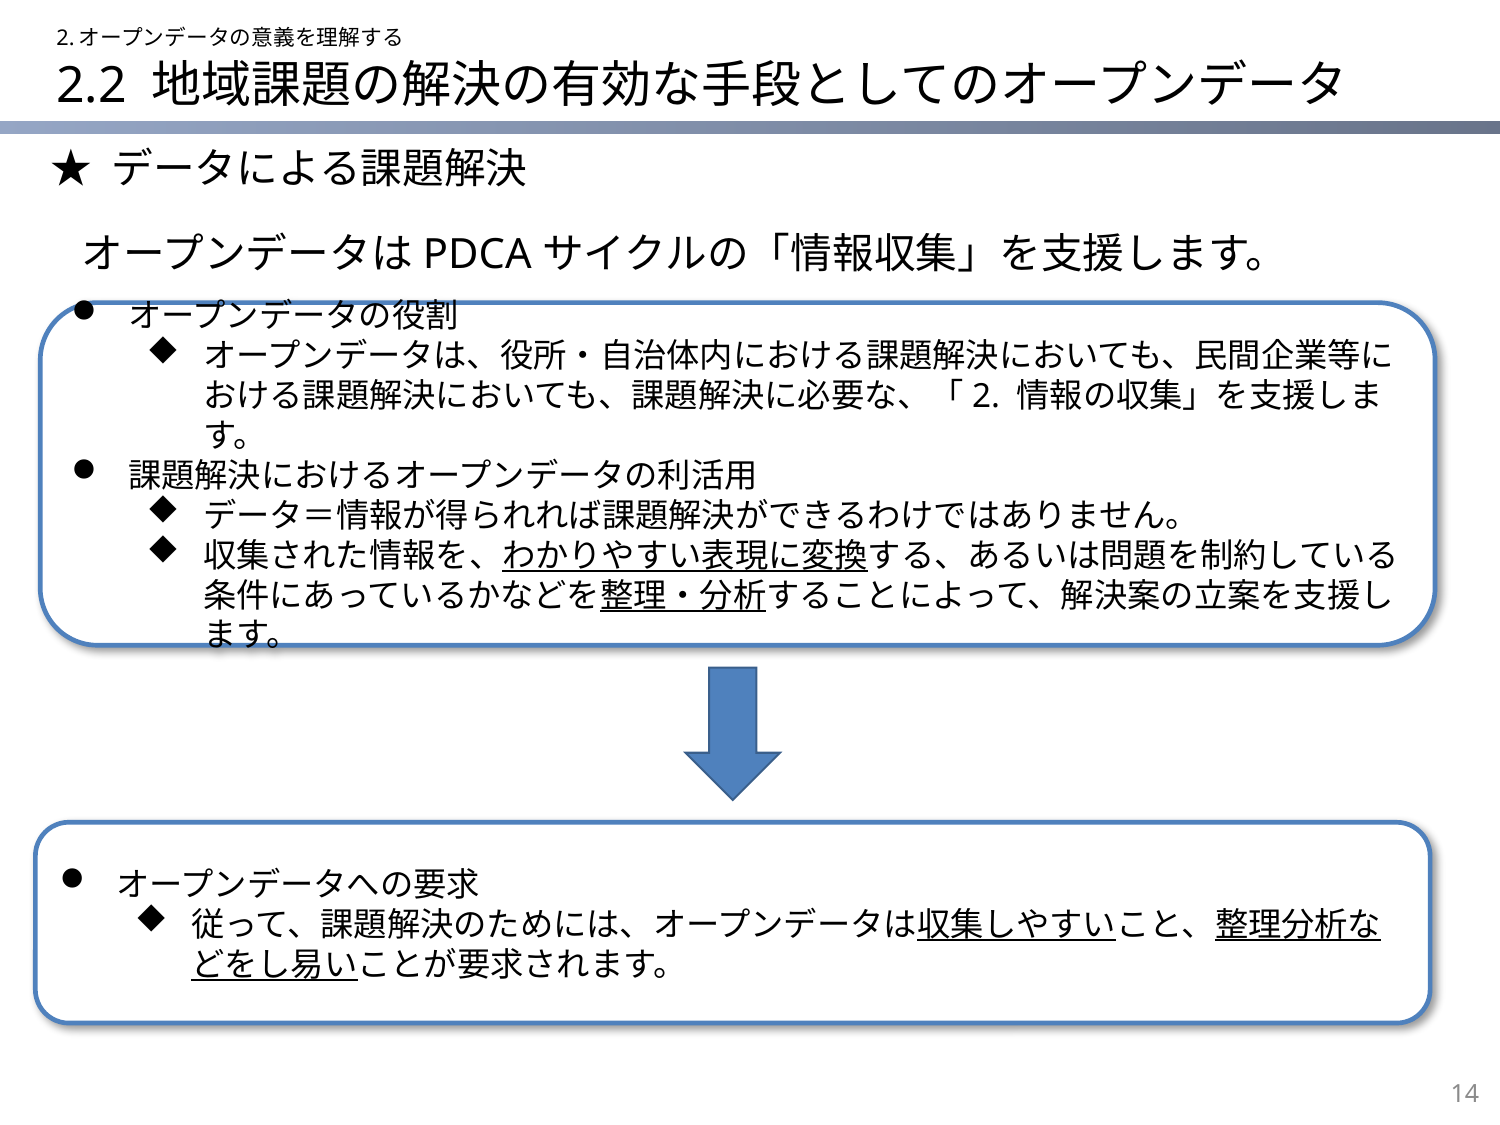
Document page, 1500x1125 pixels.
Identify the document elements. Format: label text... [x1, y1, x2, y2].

text_box [683, 666, 783, 802]
text_box オープンデータはPDCAサイクルの「情報収集」を支援します。 [66, 221, 1472, 282]
text_box オープンデータの役割 オープンデータは、役所・自治体内における課題解決においても、民間企業等における課題解決においても、課題解決に必要な、「2. 情報の収集」を支援します。 課題解決におけるオープンデータの利活用 データ＝情報が得られれば課題解決ができるわけではありません。 収集された情報を、わかりやすい表現に変換する、あるいは問題を制約している条件にあっているかなどを整理・分析することによって、解決案の立案を支援します。 [39, 301, 1437, 647]
title 2.2 地域課題の解決の有効な手段としてのオープンデータ [41, 58, 1471, 122]
slide_number 13 [1411, 1070, 1495, 1118]
text_box オープンデータへの要求 従って、課題解決のためには、オープンデータは収集しやすいこと、整理分析などをし易いことが要求されます。 [34, 821, 1432, 1025]
text_box ★ データによる課題解決 [34, 137, 1023, 198]
text_box 2.オープンデータの意義を理解する [41, 19, 1471, 58]
